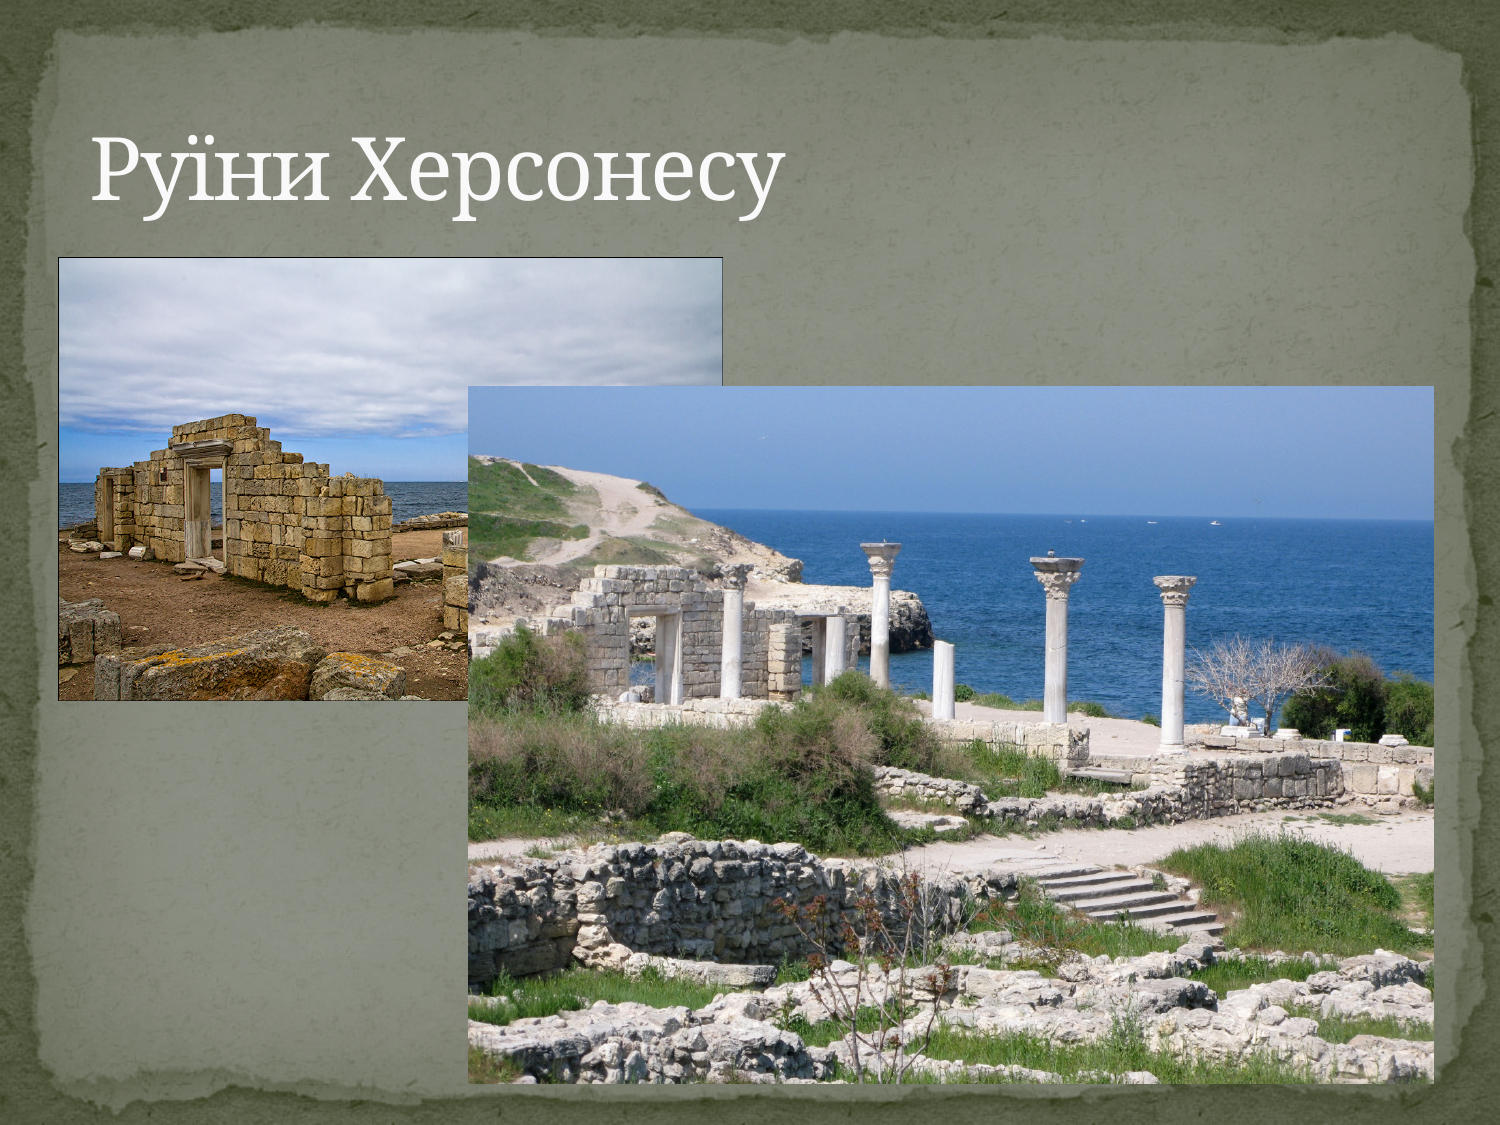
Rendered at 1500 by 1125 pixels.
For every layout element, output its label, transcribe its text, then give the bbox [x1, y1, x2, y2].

picture [468, 386, 1434, 1084]
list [61, 260, 722, 699]
title Руїни Херсонесу [74, 24, 1425, 225]
